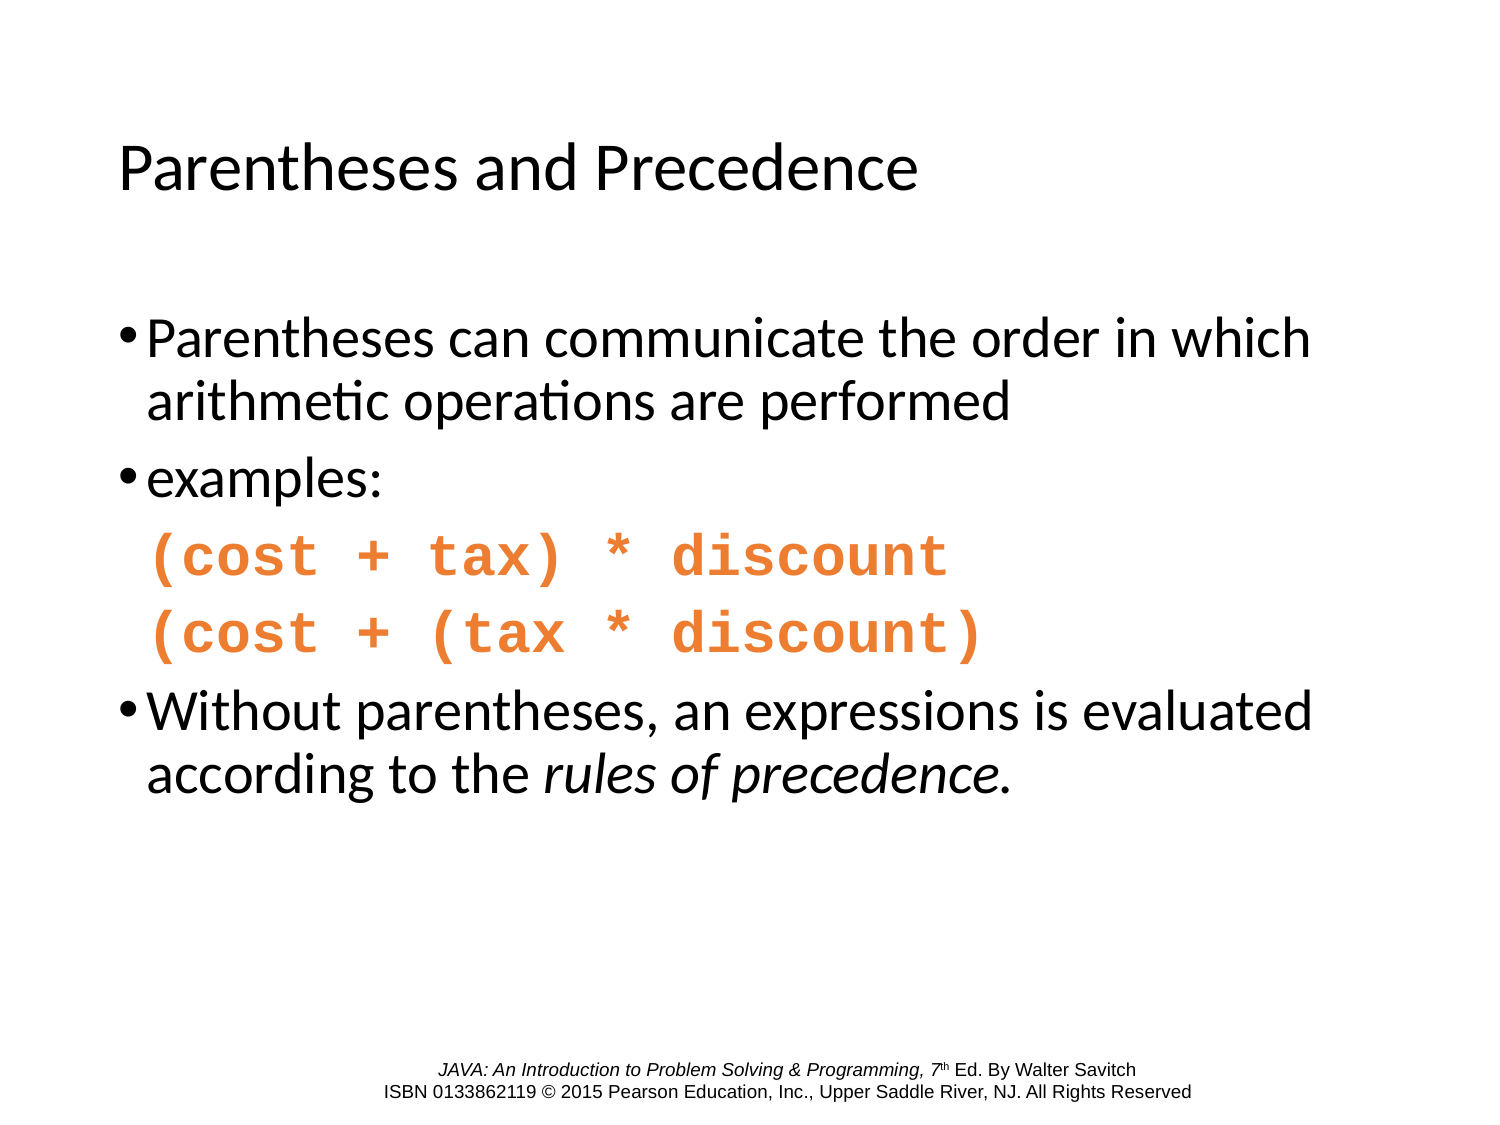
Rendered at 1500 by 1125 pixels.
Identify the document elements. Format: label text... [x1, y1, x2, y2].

title Parentheses and Precedence [103, 59, 1397, 278]
list Parentheses can communicate the order in which arithmetic operations are performed examples: (cost + tax) * discount (cost + (tax * discount) Without parentheses, an expressions is evaluated according to the rules of precedence. [103, 299, 1397, 1014]
